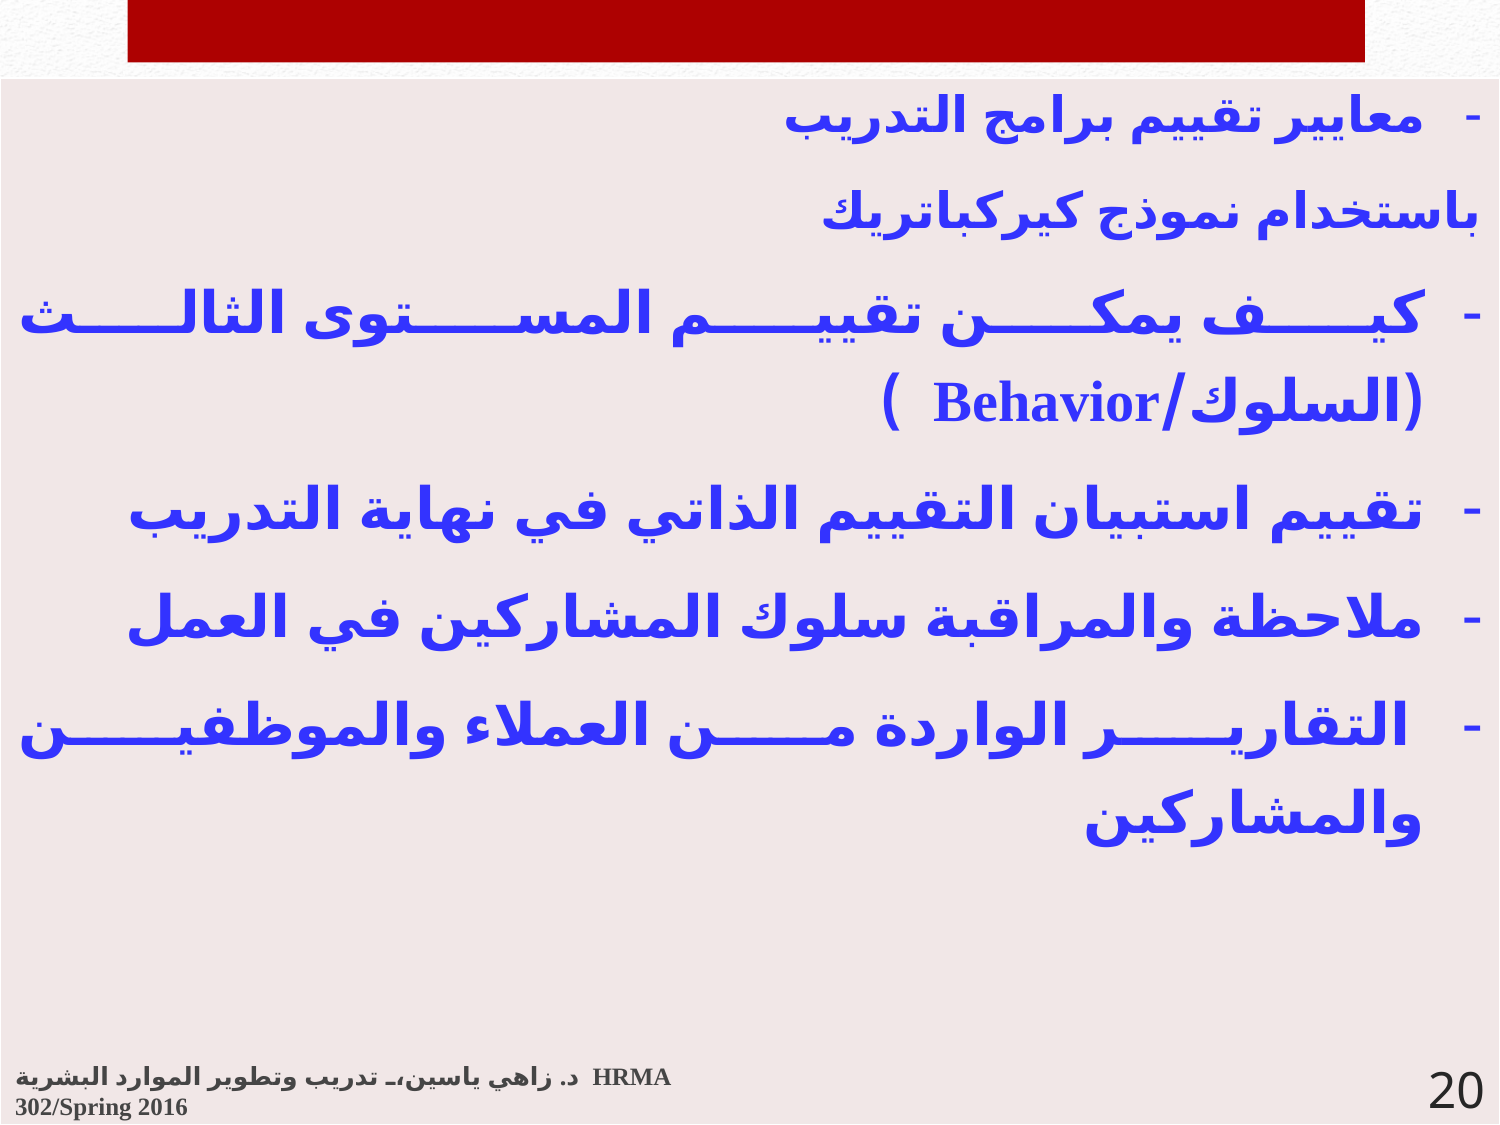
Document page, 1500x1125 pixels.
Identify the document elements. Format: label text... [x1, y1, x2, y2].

table_header معايير تقييم برامج التدريب باستخدام نموذج كيركباتريك كيف يمكن تقييم المستوى الثالث (السلوك/Behavior ) تقييم استبيان التقييم الذاتي في نهاية التدريب ملاحظة والمراقبة سلوك المشاركين في العمل التقارير الواردة من العملاء والموظفين والمشاركين [1, 79, 1499, 1124]
footer د. زاهي ياسين، تدريب وتطوير الموارد البشرية HRMA 302/Spring 2016 [0, 1060, 800, 1120]
slide_number 20 [1374, 1062, 1500, 1123]
